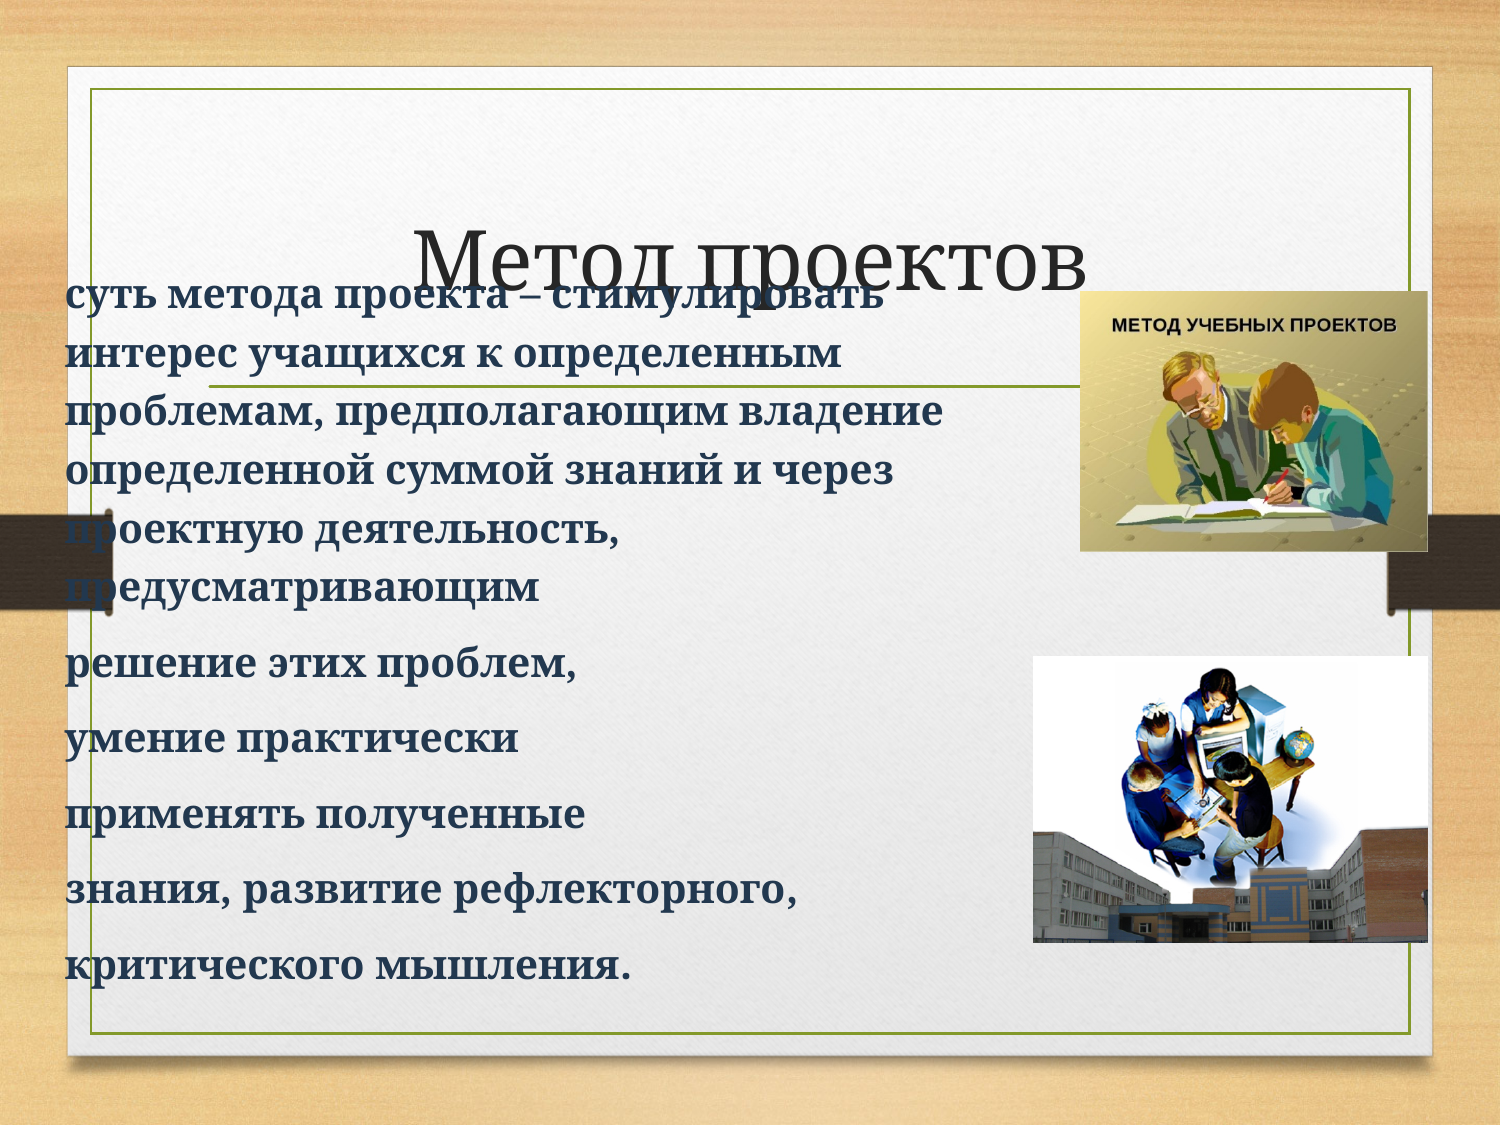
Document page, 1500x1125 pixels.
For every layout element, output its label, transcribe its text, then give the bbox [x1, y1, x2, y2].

title Метод проектов [193, 150, 1309, 365]
picture [0, 0, 1500, 1125]
list суть метода проекта – стимулировать интерес учащихся к определенным проблемам, предполагающим владение определенной суммой знаний и через проектную деятельность, предусматривающим решение этих проблем, умение практически применять полученные знания, развитие рефлекторного, критического мышления. [49, 250, 1034, 1001]
